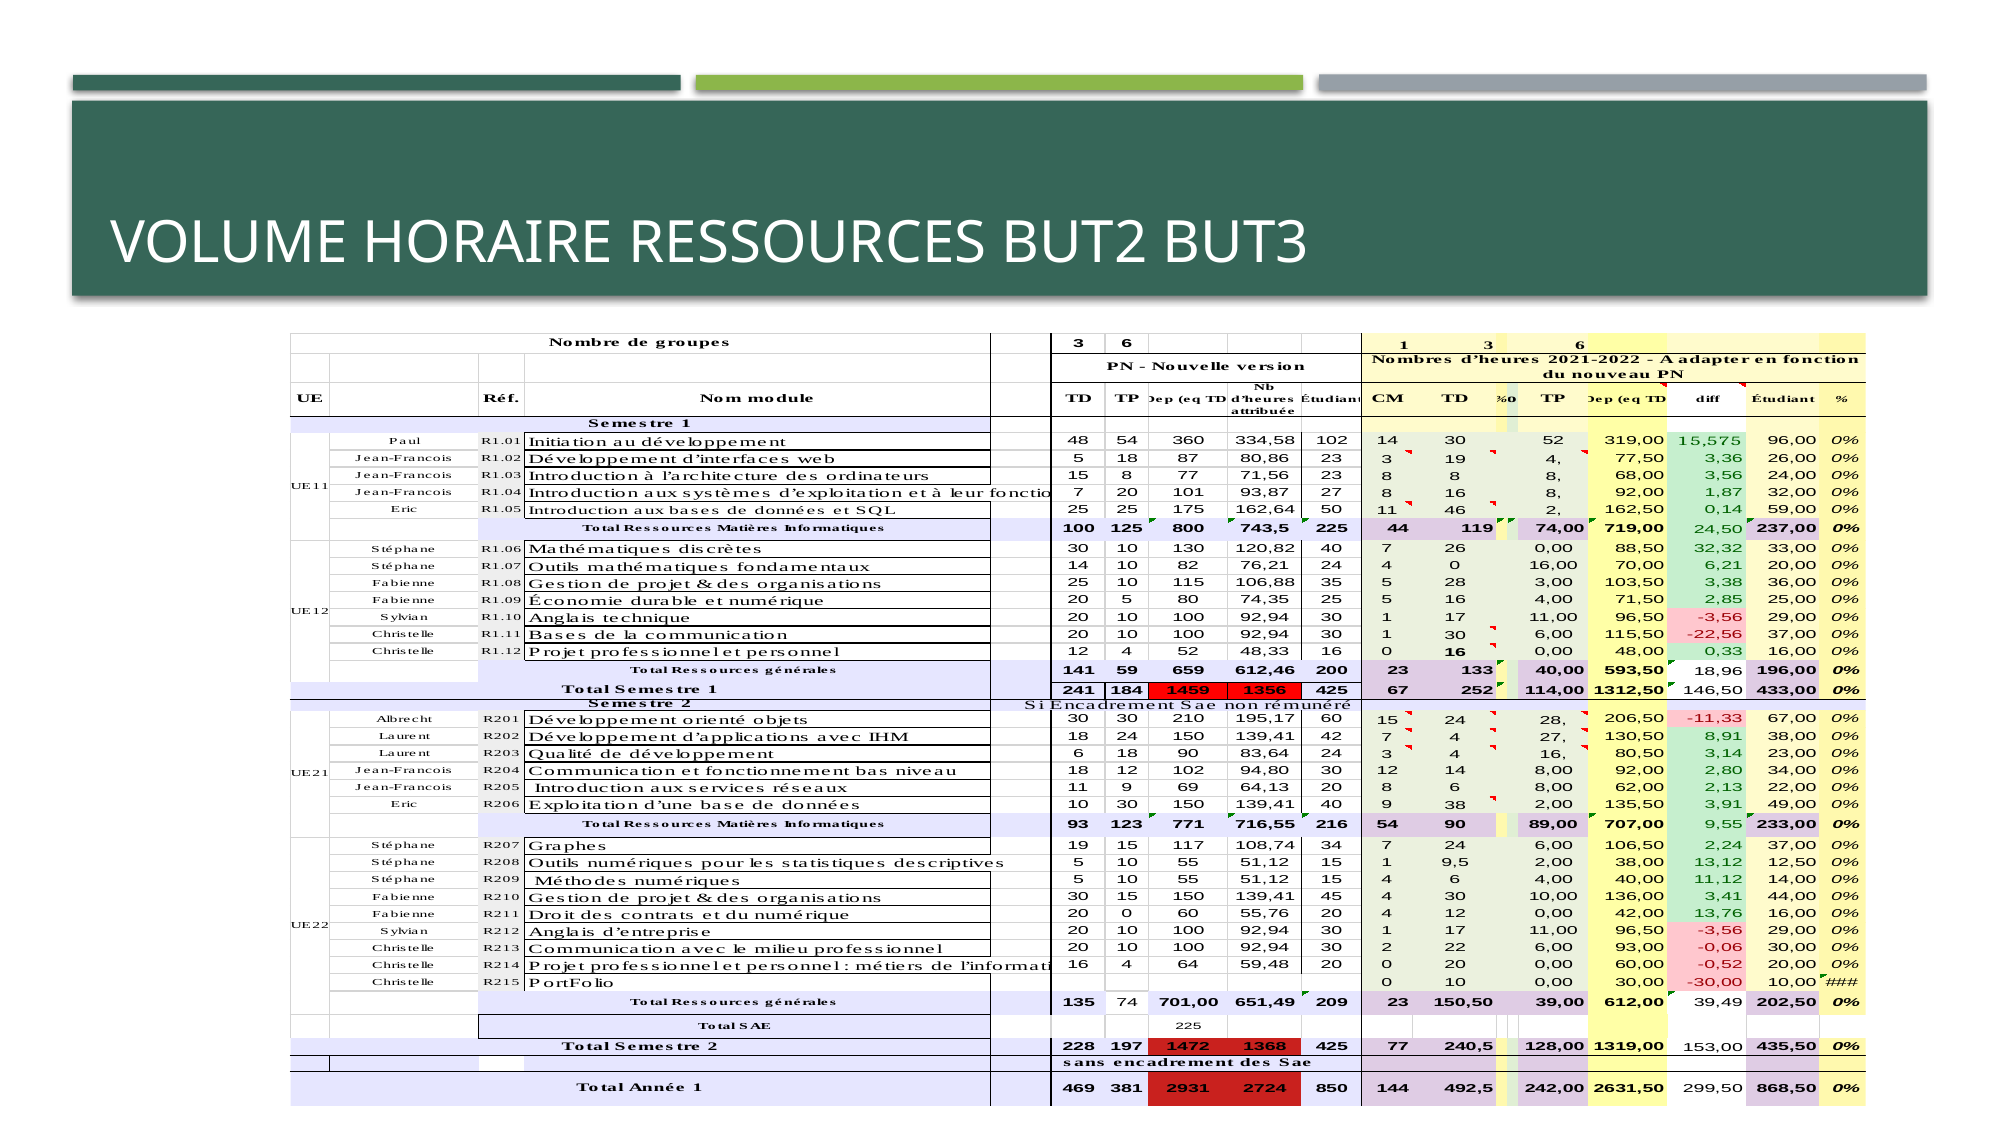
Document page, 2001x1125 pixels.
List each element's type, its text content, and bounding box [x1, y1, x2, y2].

picture [289, 332, 1867, 1107]
text_box VOLUME HORAIRE ressources but2 but3 [95, 115, 1905, 282]
